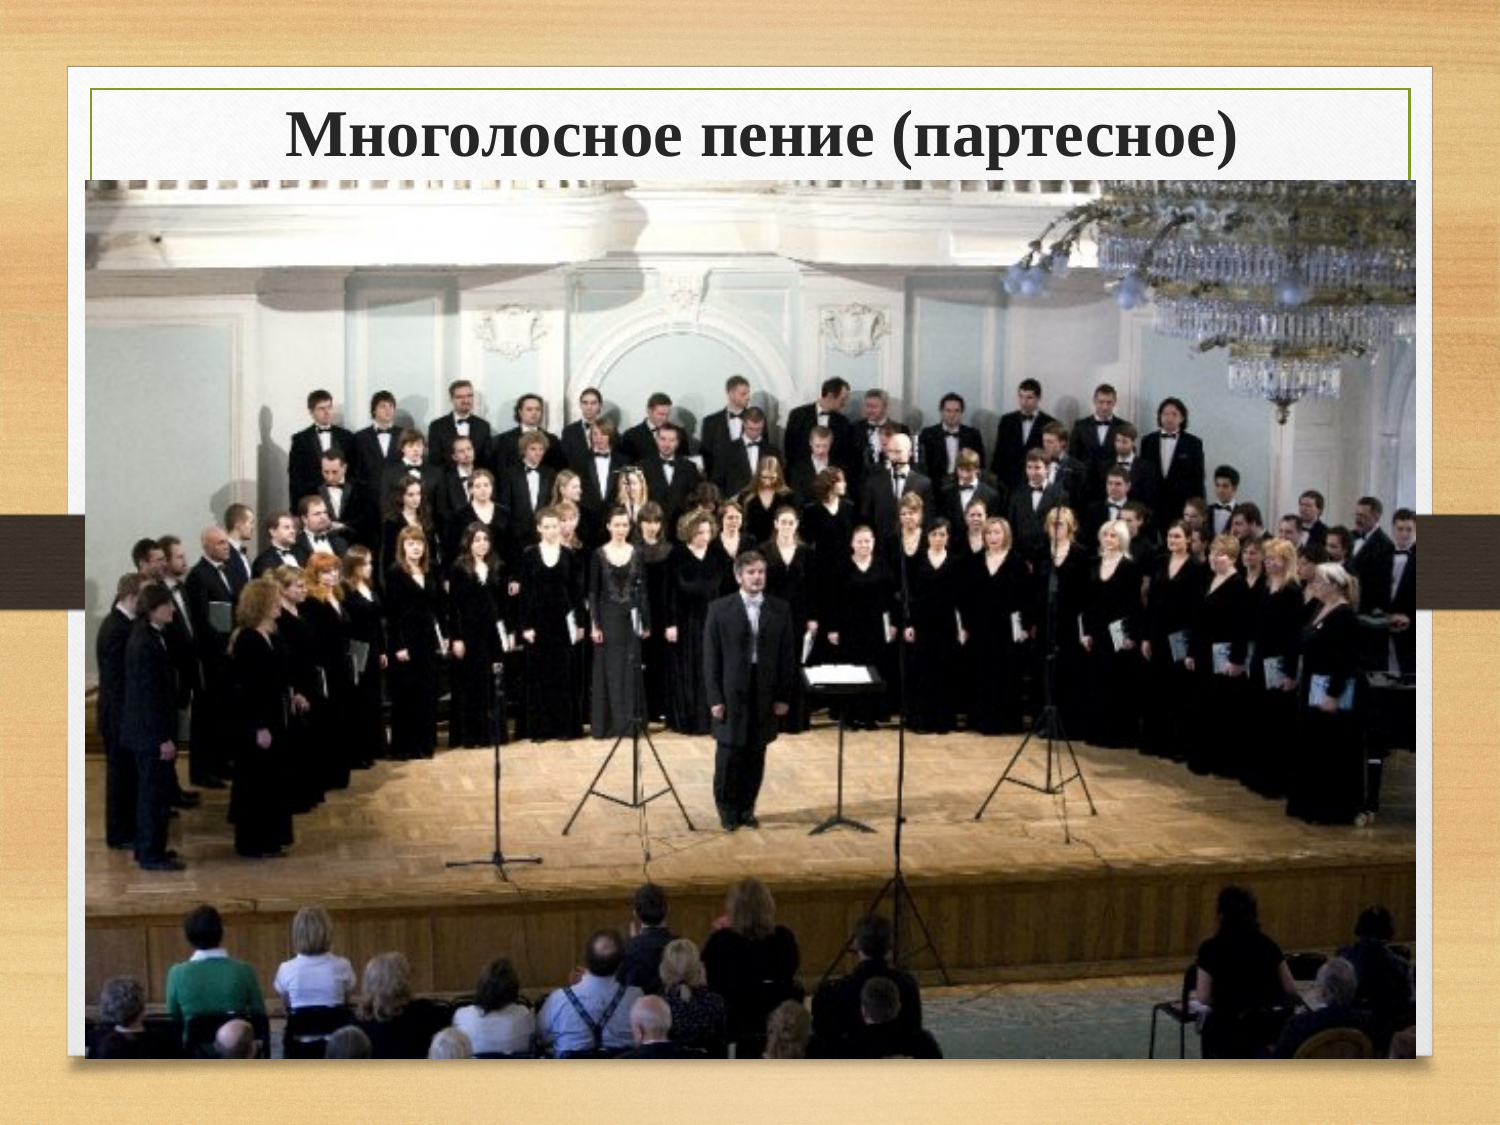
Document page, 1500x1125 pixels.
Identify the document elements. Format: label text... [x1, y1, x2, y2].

picture [0, 0, 1500, 1125]
title Многолосное пение (партесное) [50, 75, 1475, 185]
